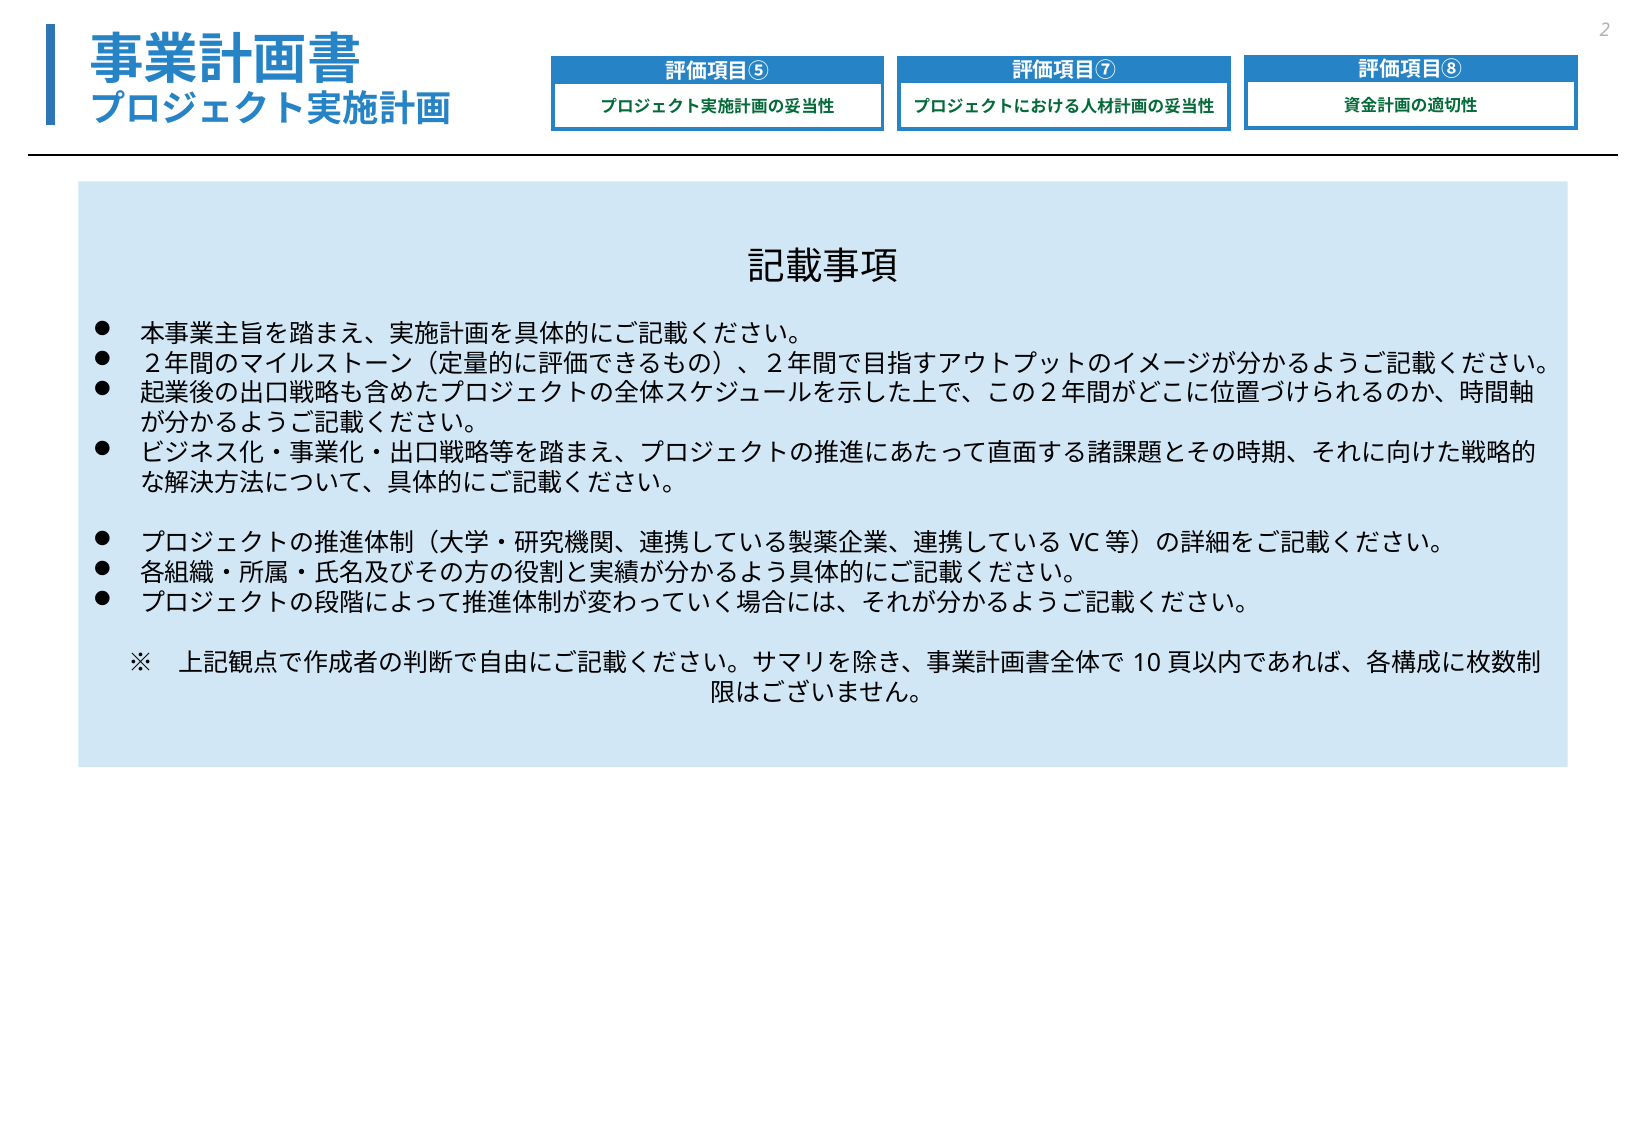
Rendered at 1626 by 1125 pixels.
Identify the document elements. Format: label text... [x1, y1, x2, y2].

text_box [899, 57, 1229, 129]
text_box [552, 58, 883, 130]
slide_number 2 [1477, 0, 1625, 60]
text_box 記載事項 本事業主旨を踏まえ、実施計画を具体的にご記載ください。 ２年間のマイルストーン（定量的に評価できるもの）、２年間で目指すアウトプットのイメージが分かるようご記載ください。 起業後の出口戦略も含めたプロジェクトの全体スケジュールを示した上で、この２年間がどこに位置づけられるのか、時間軸が分かるようご記載ください。 ビジネス化・事業化・出口戦略等を踏まえ、プロジェクトの推進にあたって直面する諸課題とその時期、それに向けた戦略的な解決方法について、具体的にご記載ください。 プロジェクトの推進体制（大学・研究機関、連携している製薬企業、連携しているVC等）の詳細をご記載ください。 各組織・所属・氏名及びその方の役割と実績が分かるよう具体的にご記載ください。 プロジェクトの段階によって推進体制が変わっていく場合には、それが分かるようご記載ください。 ※ 上記観点で作成者の判断で自由にご記載ください。サマリを除き、事業計画書全体で10頁以内であれば、各構成に枚数制限はございません。 [77, 180, 1569, 768]
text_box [1246, 56, 1576, 128]
title 事業計画書 プロジェクト実施計画 [74, 23, 1246, 138]
